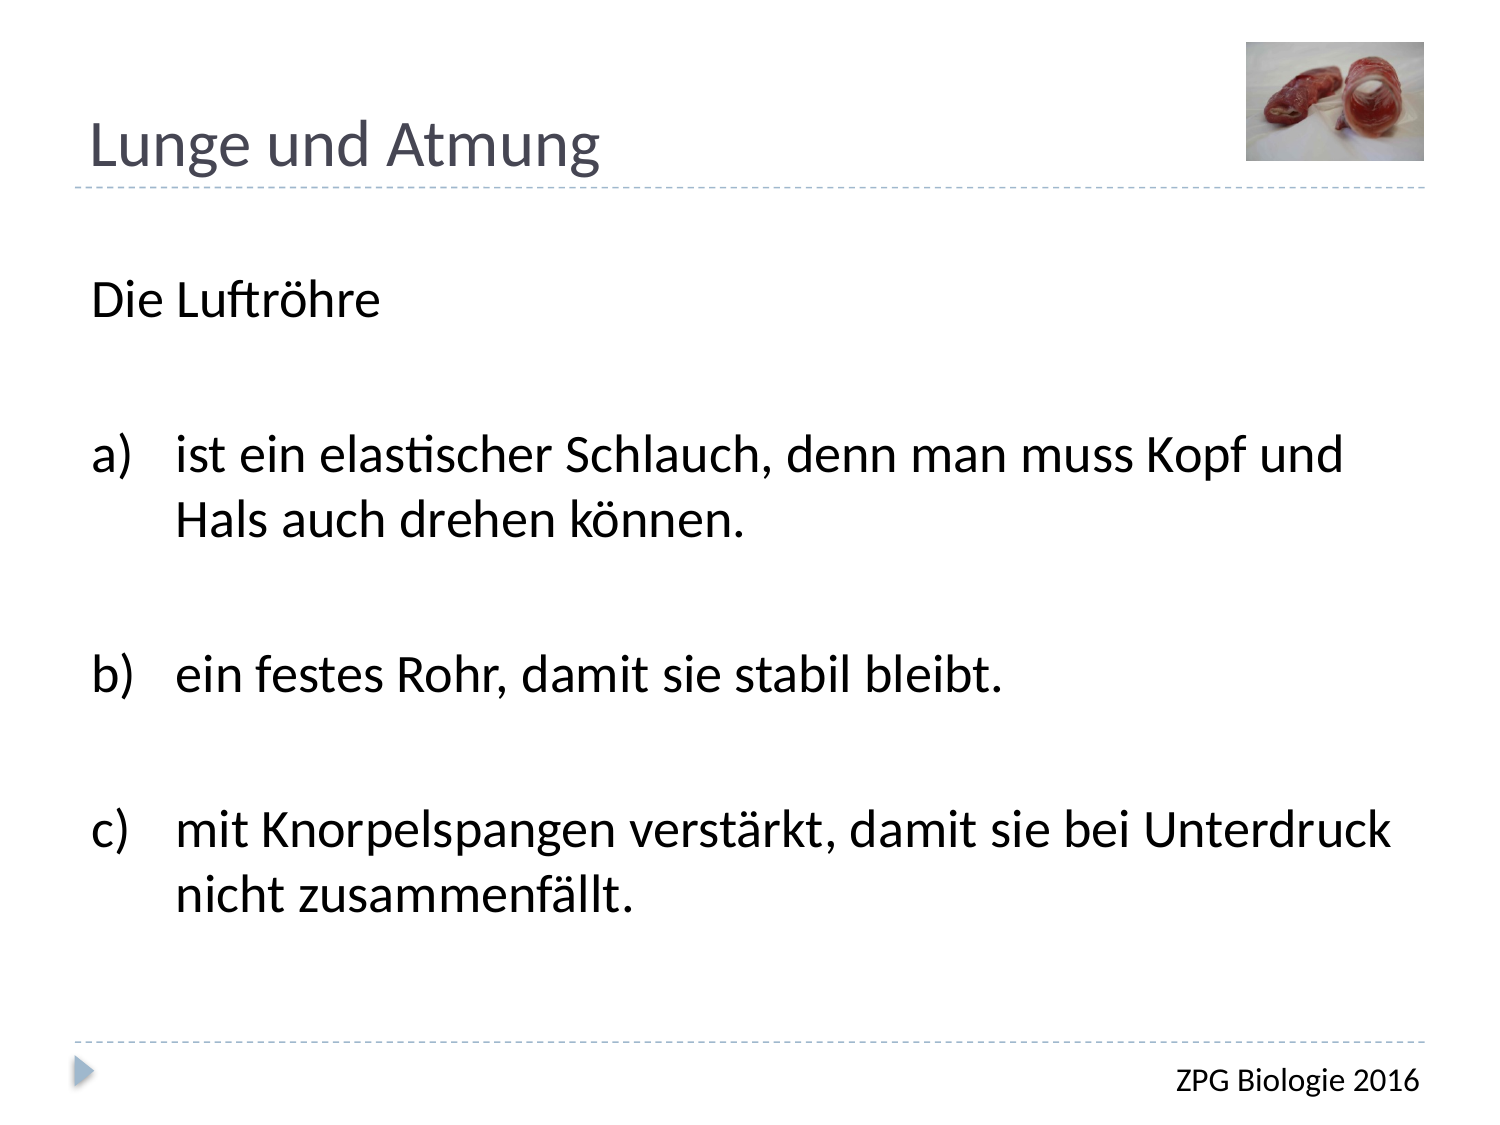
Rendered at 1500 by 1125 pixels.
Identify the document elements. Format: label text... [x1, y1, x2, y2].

text_box ZPG Biologie 2016 [112, 1050, 1435, 1105]
title Lunge und Atmung [75, 24, 1425, 188]
list Die Luftröhre a) ist ein elastischer Schlauch, denn man muss Kopf und Hals auch drehen können. b) ein festes Rohr, damit sie stabil bleibt. c) mit Knorpelspangen verstärkt, damit sie bei Unterdruck nicht zusammenfällt. [76, 255, 1427, 1024]
picture [1245, 42, 1424, 162]
